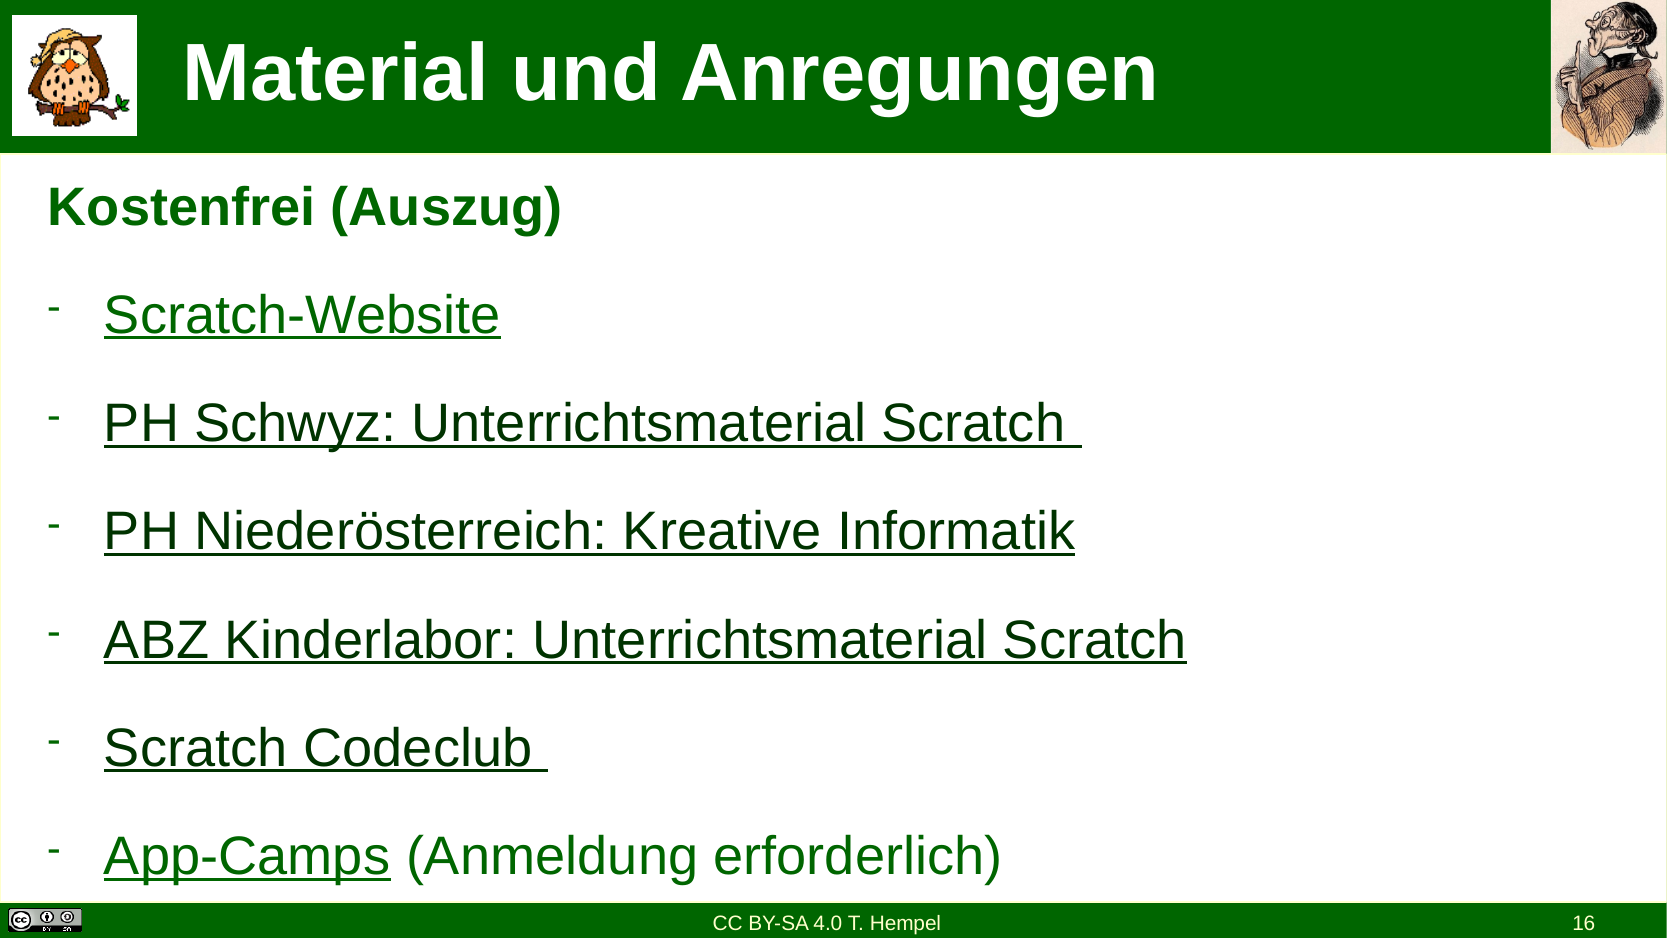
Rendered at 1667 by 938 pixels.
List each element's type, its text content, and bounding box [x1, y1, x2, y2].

title Material und Anregungen [167, 17, 1516, 125]
picture [8, 908, 82, 932]
slide_number 16 [1227, 901, 1616, 927]
list Kostenfrei (Auszug) Scratch-Website PH Schwyz: Unterrichtsmaterial Scratch PH Niederösterreich: Kreative Informatik ABZ Kinderlabor: Unterrichtsmaterial Scratch Scratch Codeclub App-Camps (Anmeldung erforderlich) [32, 163, 1647, 892]
picture [12, 15, 137, 136]
footer CC BY-SA 4.0 T. Hempel [465, 901, 1188, 927]
picture [1550, 0, 1667, 153]
